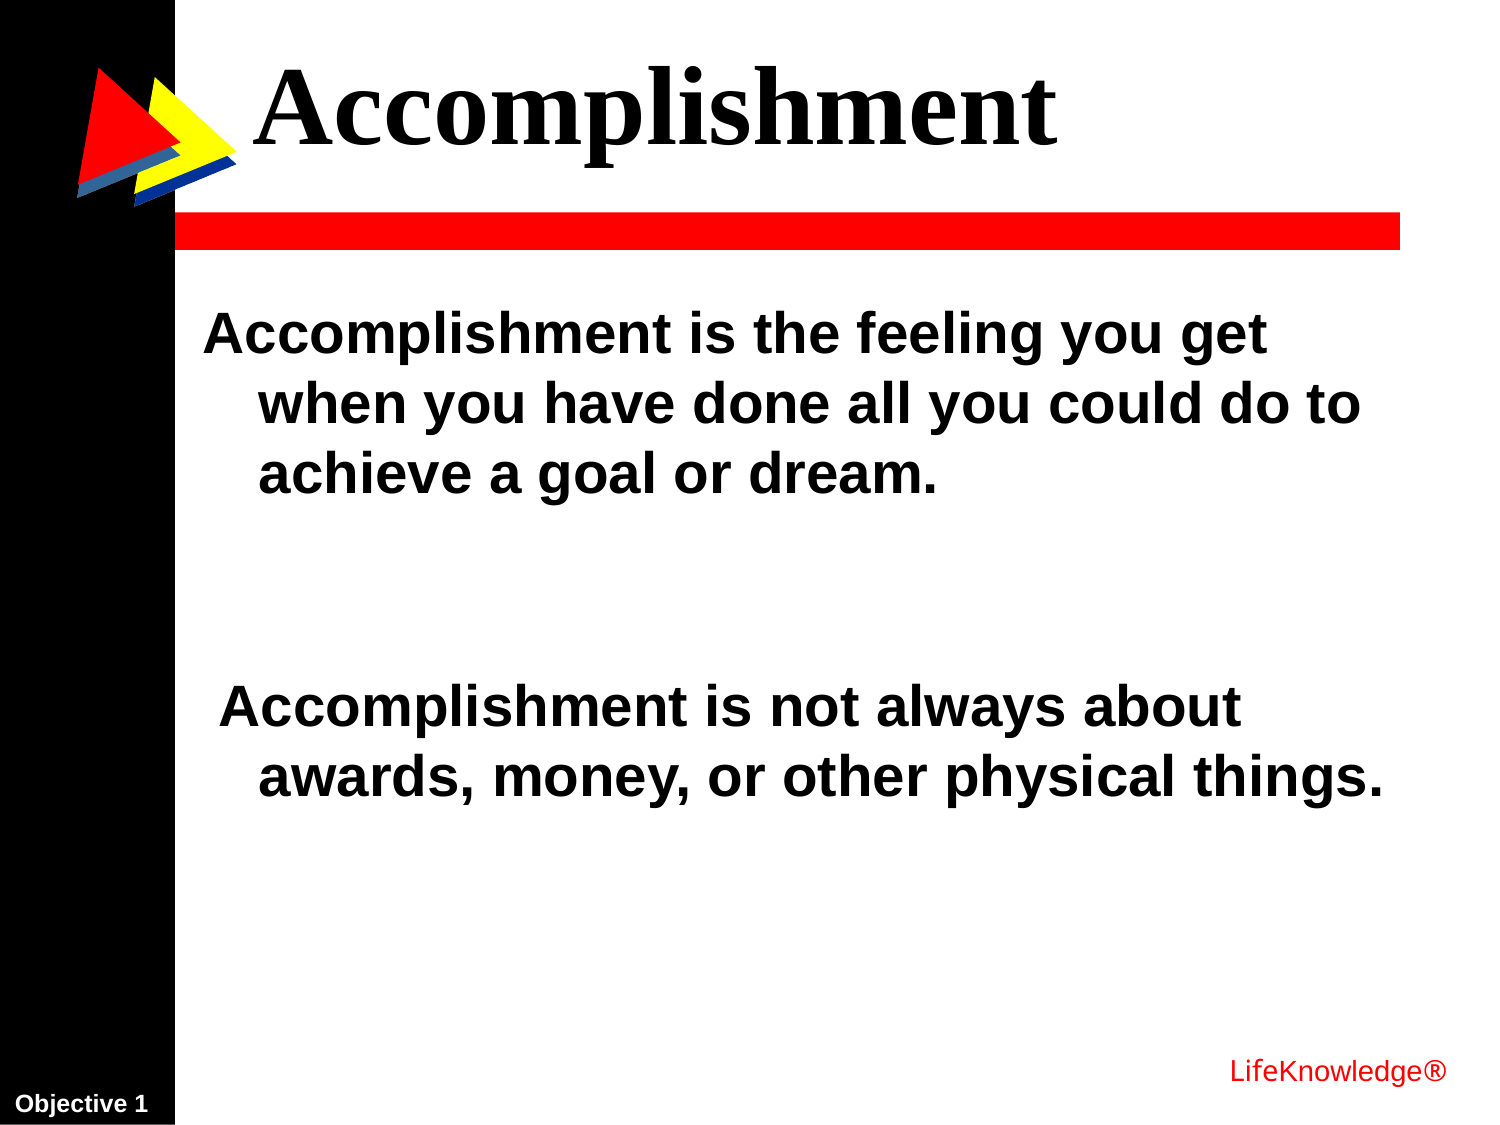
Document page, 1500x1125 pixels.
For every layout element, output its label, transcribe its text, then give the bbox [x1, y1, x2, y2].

footer LifeKnowledge® [0, 1049, 1463, 1125]
list Accomplishment is the feeling you get when you have done all you could do to achieve a goal or dream. Accomplishment is not always about awards, money, or other physical things. [187, 287, 1438, 926]
title Accomplishment [237, 24, 1500, 176]
text_box Objective 1 [0, 1079, 171, 1125]
